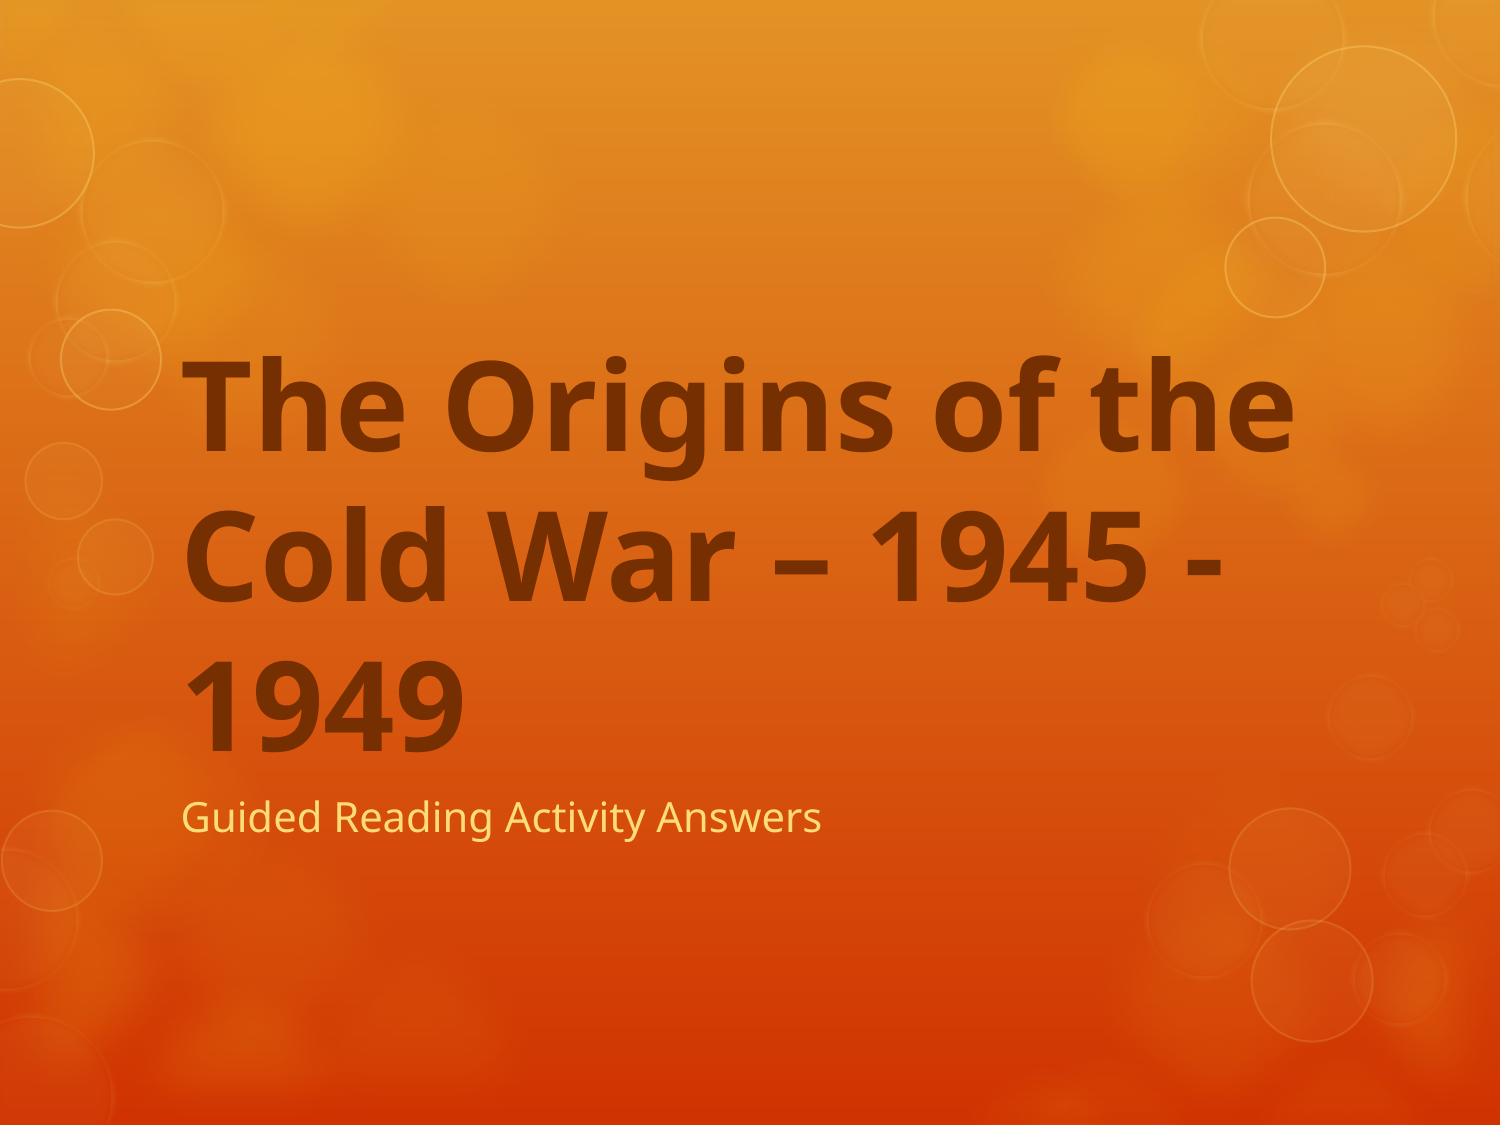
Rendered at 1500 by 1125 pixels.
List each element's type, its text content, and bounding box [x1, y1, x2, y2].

subtitle Guided Reading Activity Answers [165, 783, 1334, 925]
title The Origins of the Cold War – 1945 - 1949 [165, 542, 1334, 783]
